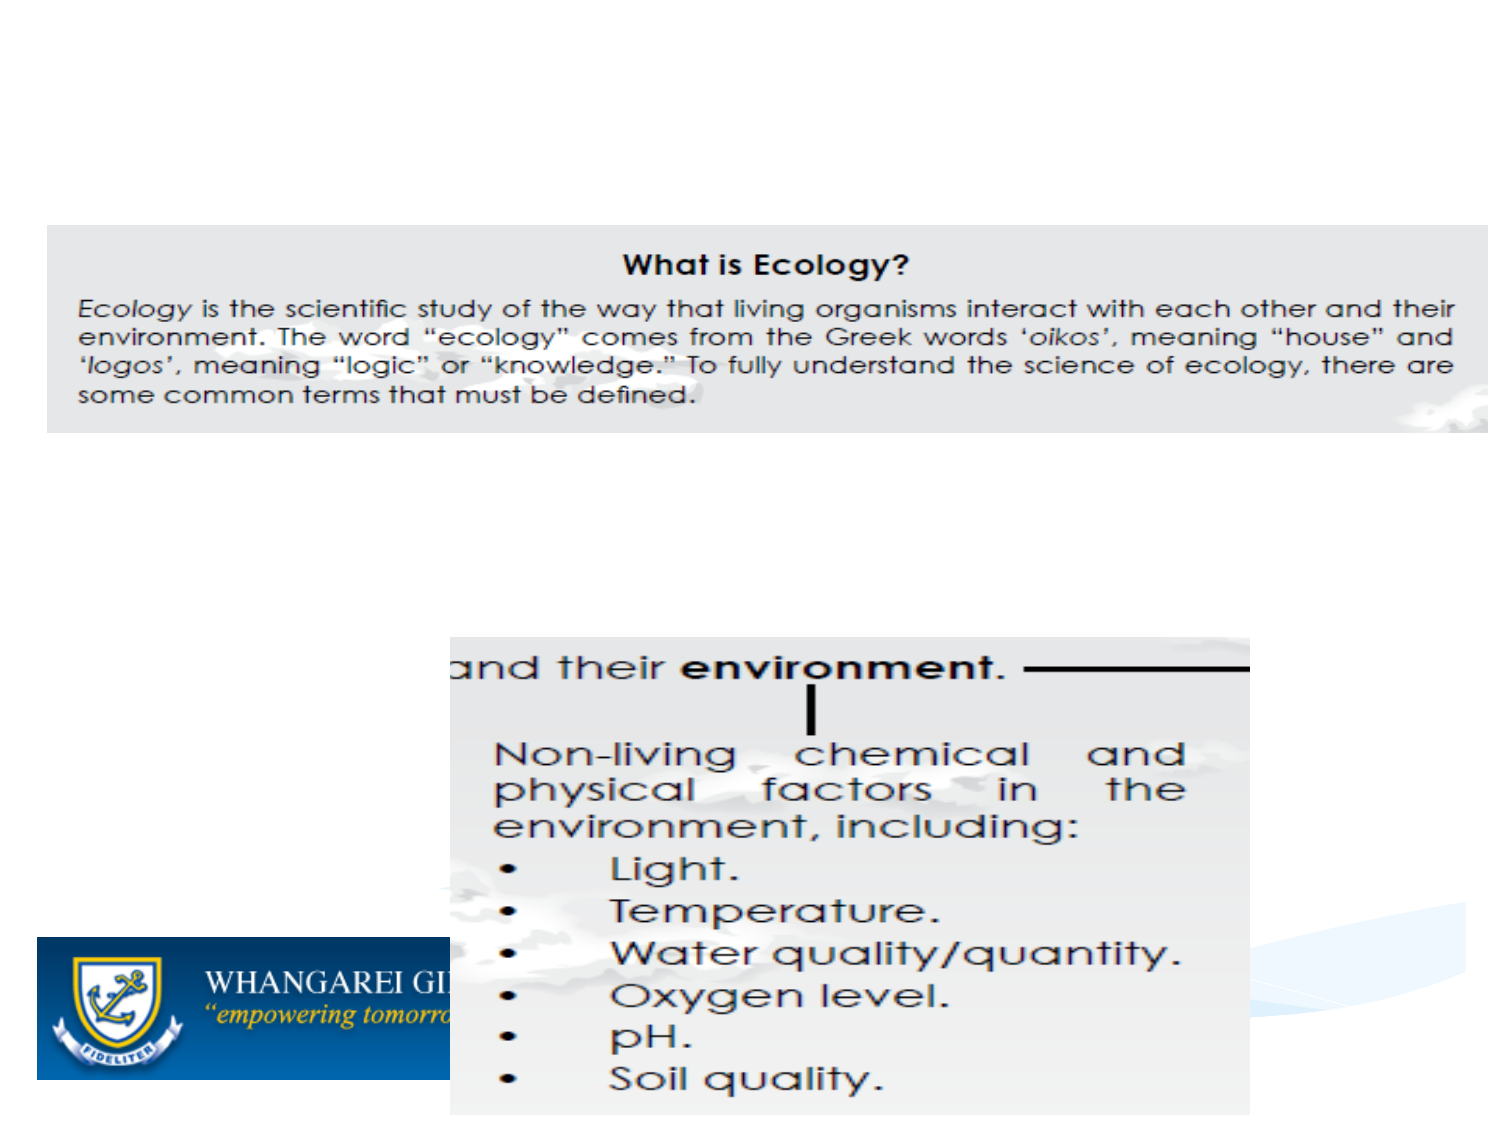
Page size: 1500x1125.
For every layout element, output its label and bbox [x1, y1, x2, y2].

picture [37, 637, 1251, 1115]
picture [47, 225, 1488, 434]
